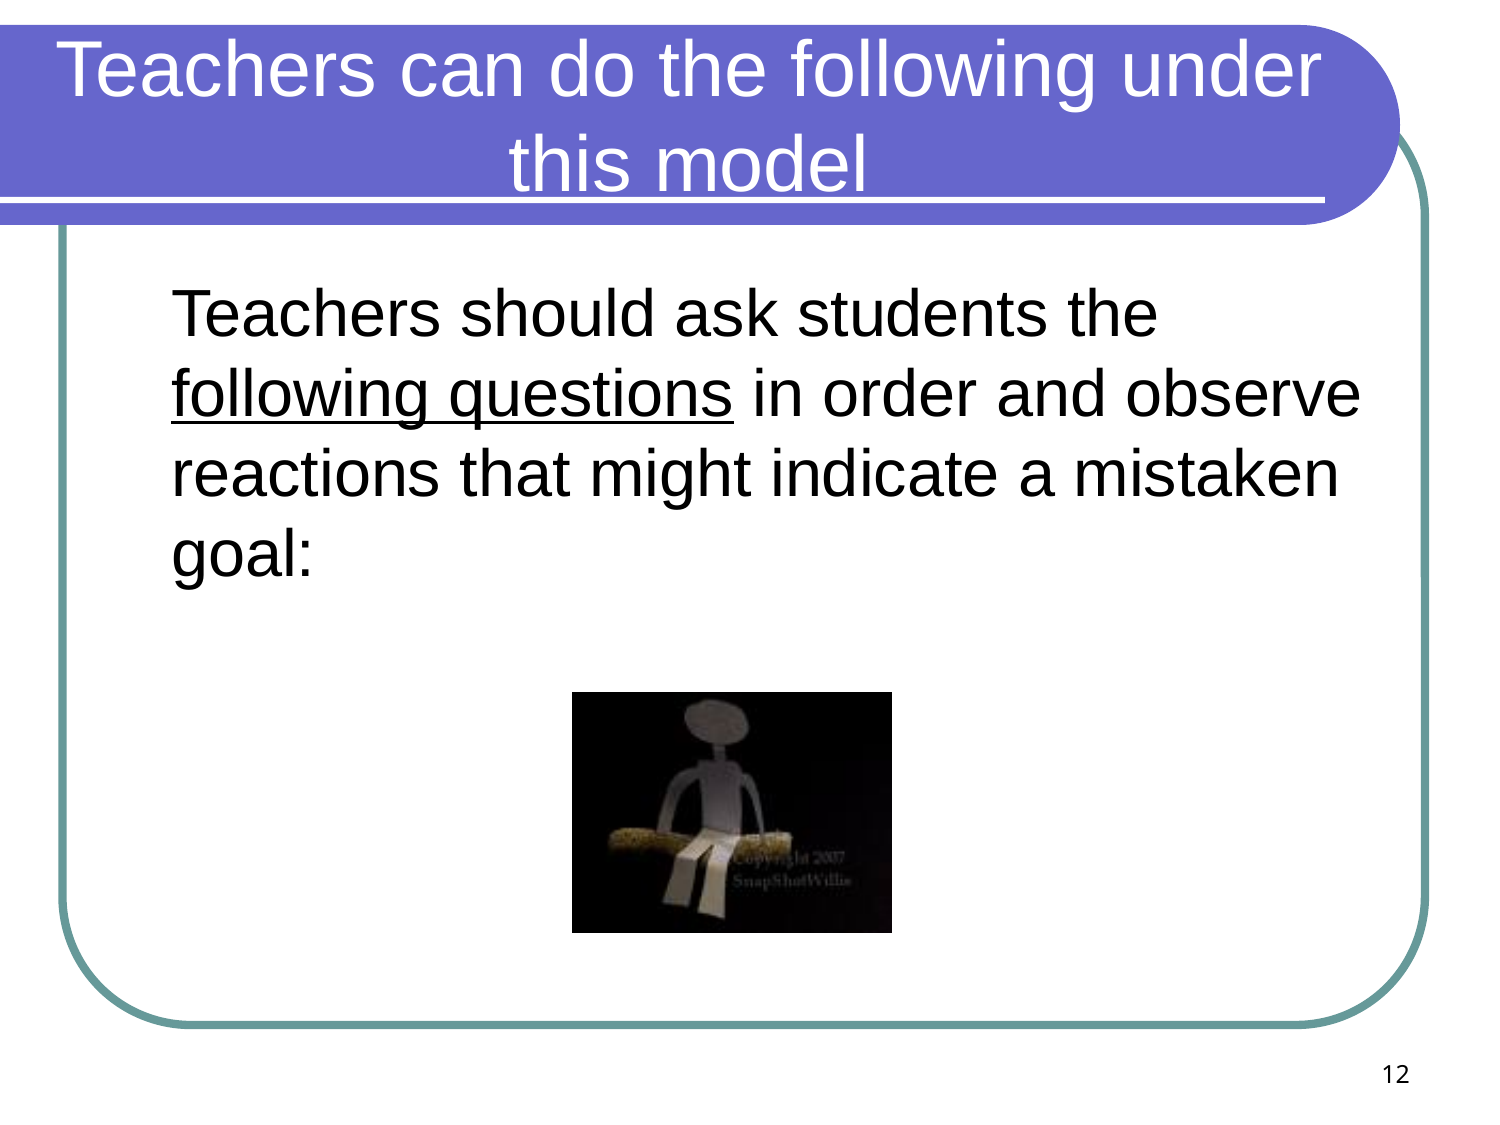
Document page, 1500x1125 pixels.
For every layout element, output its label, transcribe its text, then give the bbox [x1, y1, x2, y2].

slide_number 12 [1074, 1024, 1426, 1101]
title Teachers can do the following under this model [31, 37, 1348, 188]
list Teachers should ask students the following questions in order and observe reactions that might indicate a mistaken goal: [99, 262, 1401, 988]
picture [572, 692, 892, 933]
